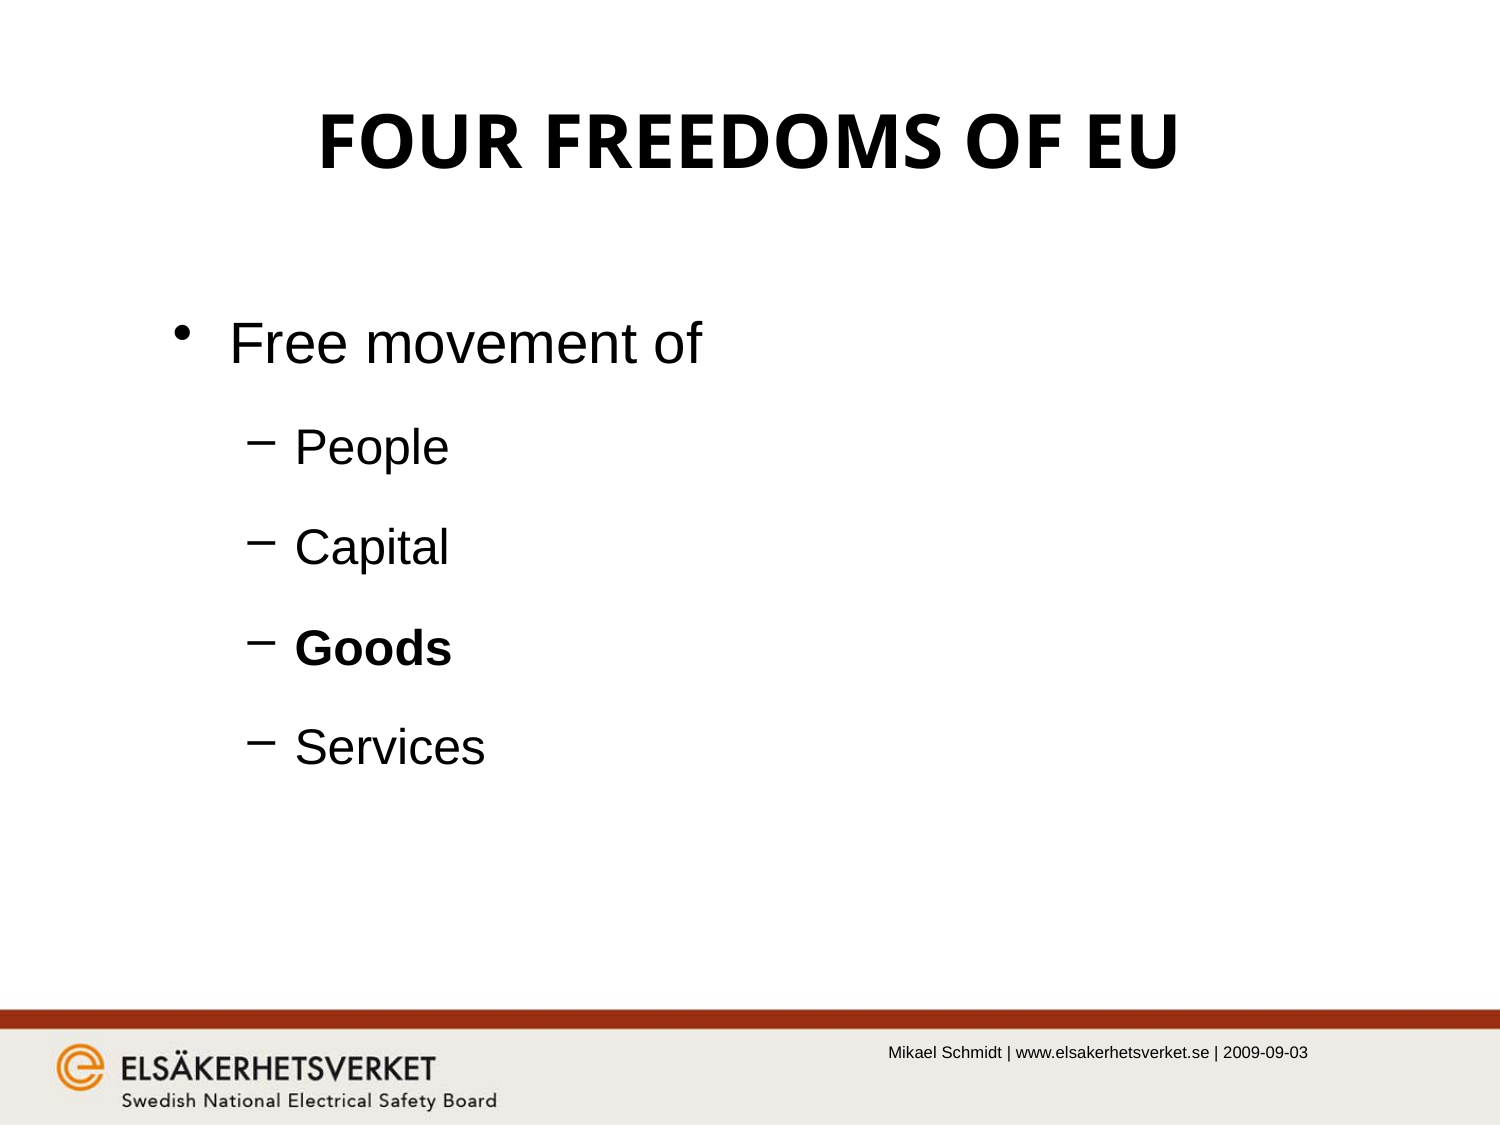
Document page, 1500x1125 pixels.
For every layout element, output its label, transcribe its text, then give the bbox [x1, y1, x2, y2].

picture [0, 0, 1500, 1125]
footer Mikael Schmidt | www.elsakerhetsverket.se | 2009-09-03 [738, 1034, 1460, 1103]
title FOUR FREEDOMS OF EU [74, 44, 1426, 233]
list Free movement of People Capital Goods Services [157, 262, 1460, 1006]
